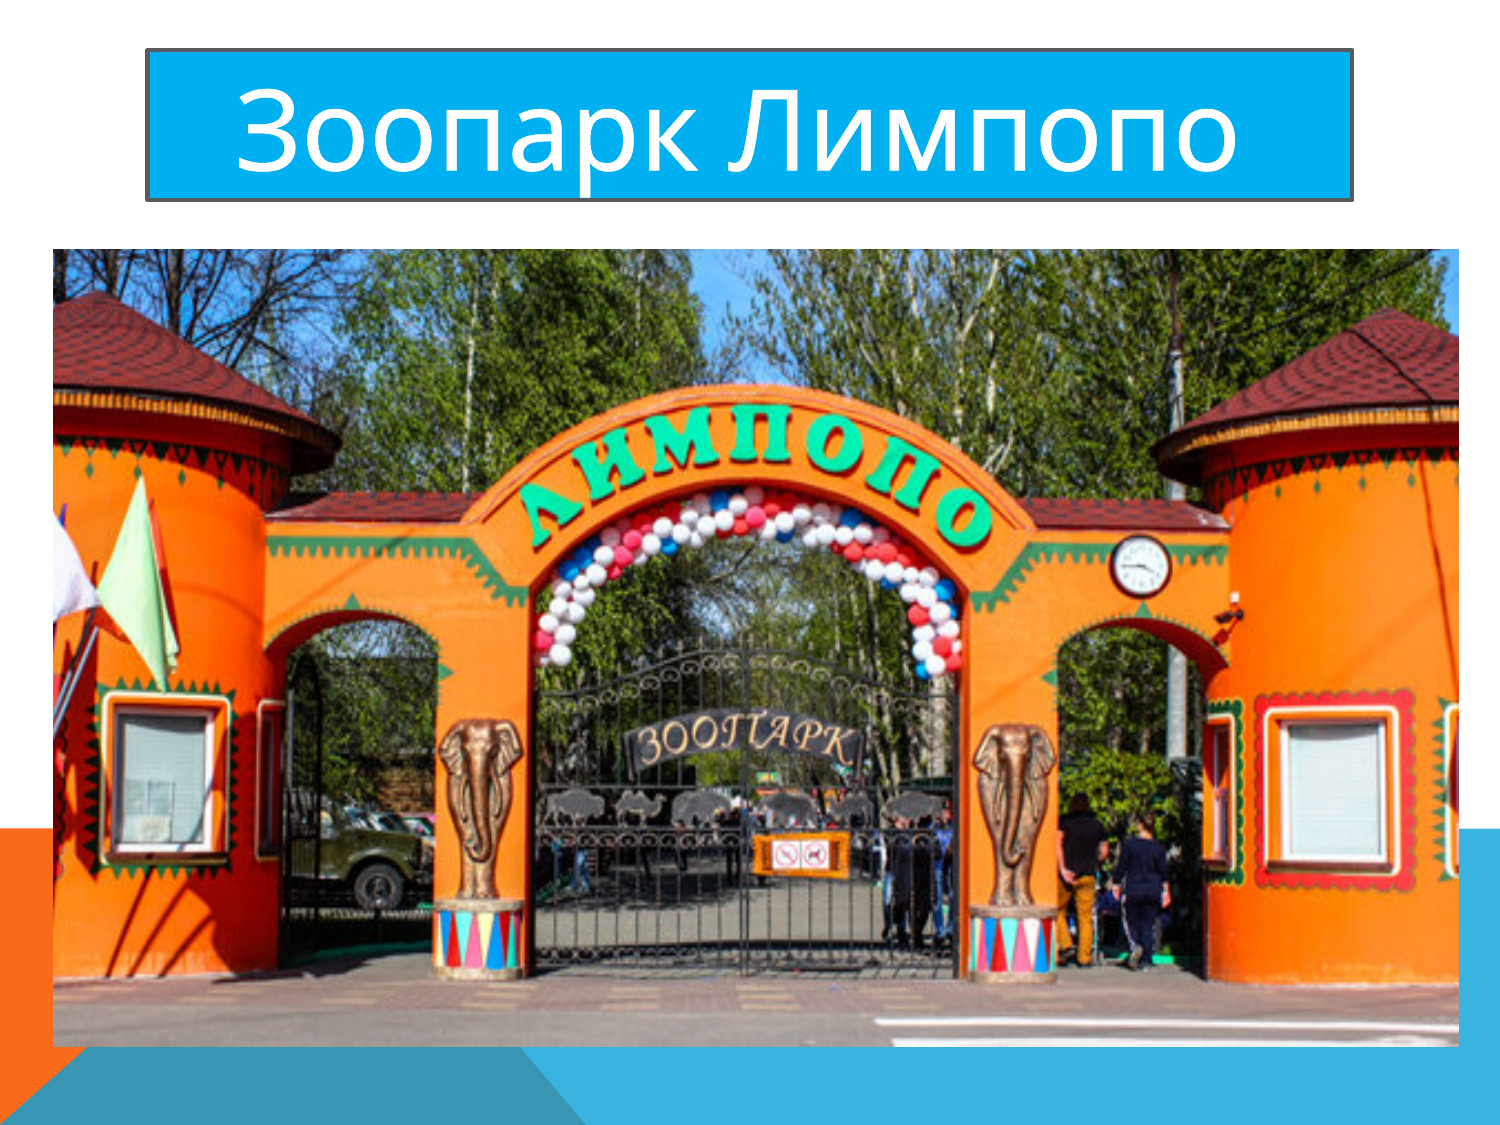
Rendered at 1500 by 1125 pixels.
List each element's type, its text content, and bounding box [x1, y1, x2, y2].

text_box [145, 48, 1354, 202]
picture [52, 249, 1459, 1048]
text_box Зоопарк Лимпопо [220, 50, 1257, 201]
